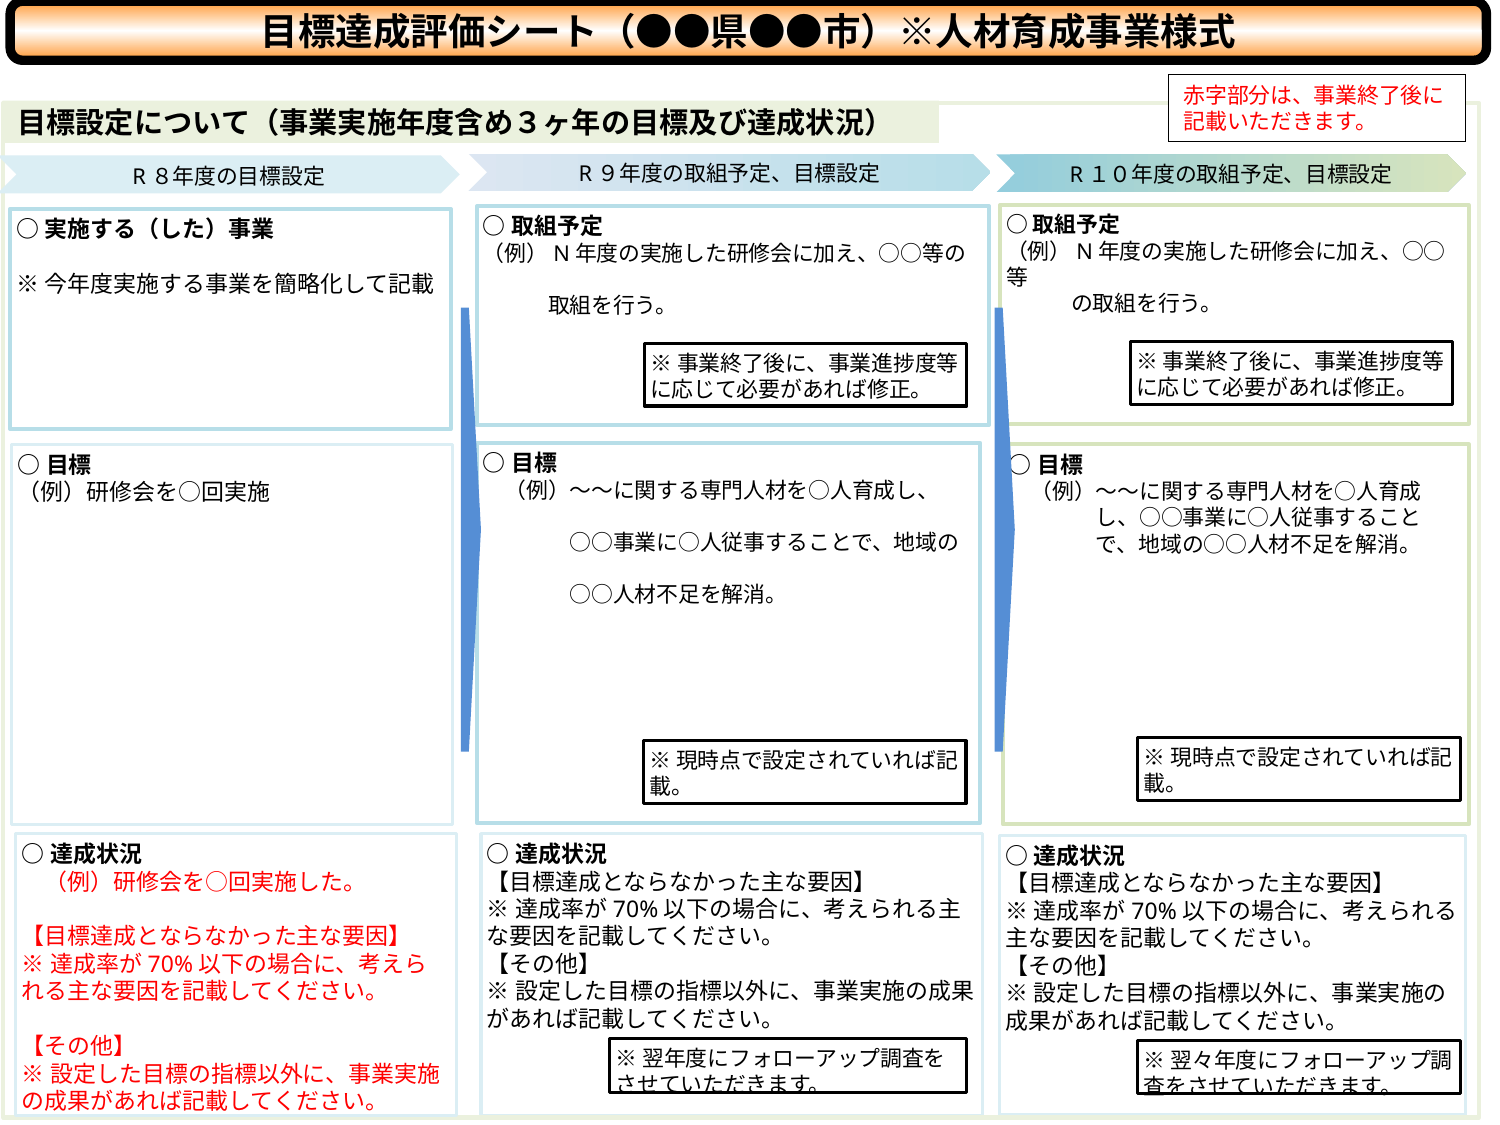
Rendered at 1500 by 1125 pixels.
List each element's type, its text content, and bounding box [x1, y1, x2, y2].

text_box ※現時点で設定されていれば記載。 [641, 739, 968, 806]
text_box R８年度の目標設定 [0, 153, 462, 196]
text_box [458, 305, 484, 754]
text_box 赤字部分は、事業終了後に記載いただきます。 [1168, 74, 1466, 142]
text_box R９年度の取組予定、目標設定 [466, 151, 993, 194]
text_box ※事業終了後に、事業進捗度等に応じて必要があれば修正。 [642, 341, 969, 408]
text_box ※現時点で設定されていれば記載。 [1136, 736, 1463, 803]
text_box 目標設定について（事業実施年度含め３ヶ年の目標及び達成状況） [1, 98, 941, 145]
text_box 目標達成評価シート（●●県●●市）※人材育成事業様式 [10, 1, 1487, 61]
text_box ※翌年度にフォローアップ調査をさせていただきます。 [608, 1036, 968, 1095]
text_box ○実施する（した）事業 ※今年度実施する事業を簡略化して記載 [8, 207, 453, 431]
text_box [1, 101, 1481, 1120]
text_box [992, 305, 1017, 754]
text_box ○目標 （例）～～に関する専門人材を○人育成し、 ○○事業に○人従事することで、地域の ○○人材不足を解消。 [475, 441, 982, 825]
text_box ○達成状況 （例）研修会を○回実施した。 【目標達成とならなかった主な要因】 ※達成率が70%以下の場合に、考えられる主な要因を記載してください。 【その他】 ※設定した目標の指標以外に、事業実施の成果があれば記載してください。 [14, 832, 459, 1117]
text_box ※翌々年度にフォローアップ調査をさせていただきます。 [1136, 1038, 1463, 1096]
text_box ○取組予定 （例）N年度の実施した研修会に加え、○○等 の取組を行う。 [998, 203, 1471, 426]
text_box ○目標 （例）研修会を○回実施 [10, 442, 454, 826]
text_box R１０年度の取組予定、目標設定 [994, 152, 1469, 195]
text_box ※事業終了後に、事業進捗度等に応じて必要があれば修正。 [1128, 340, 1455, 407]
text_box ○目標 （例）～～に関する専門人材を○人育成 し、○○事業に○人従事すること で、地域の○○人材不足を解消。 [1001, 442, 1471, 826]
text_box ○取組予定 （例）N年度の実施した研修会に加え、○○等の 取組を行う。 [475, 204, 991, 427]
